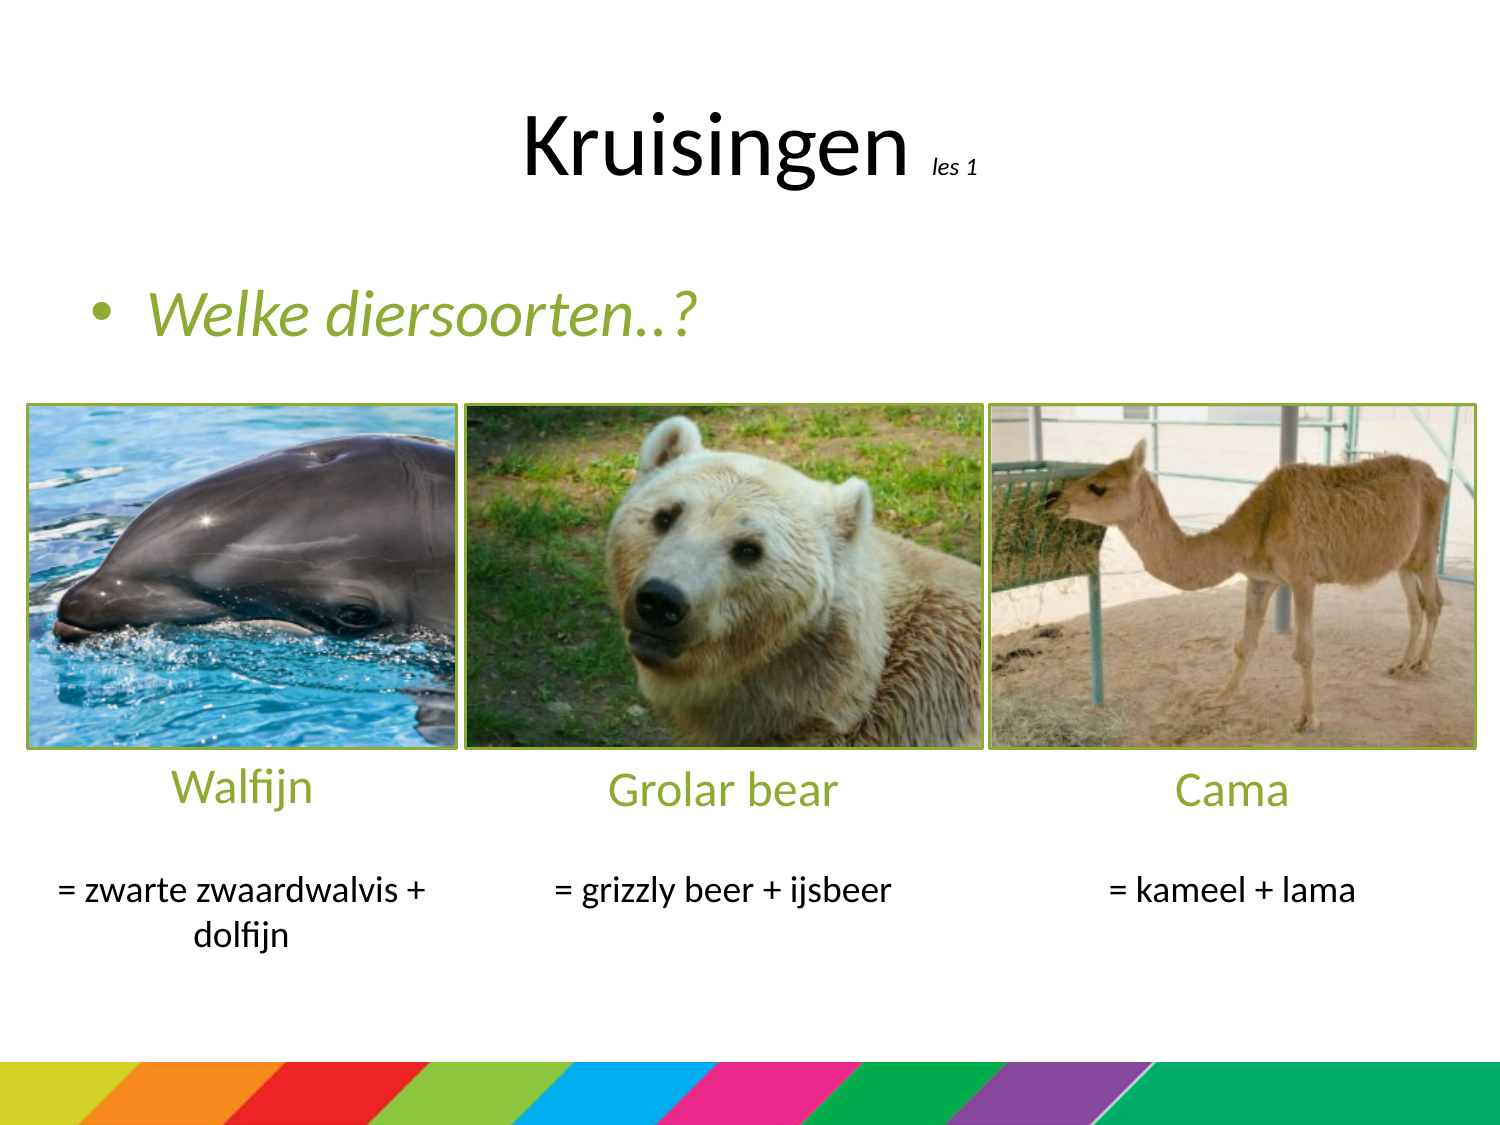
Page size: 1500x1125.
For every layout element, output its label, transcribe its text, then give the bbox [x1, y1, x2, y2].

picture [466, 405, 981, 747]
picture [656, 1062, 1500, 1125]
text_box Cama [1046, 754, 1419, 824]
picture [991, 405, 1475, 747]
text_box = zwarte zwaardwalvis + dolfijn [28, 857, 455, 963]
list Welke diersoorten..? [75, 262, 1425, 1005]
title Kruisingen les 1 [75, 45, 1425, 233]
text_box = grizzly beer + ijsbeer [466, 857, 981, 918]
text_box Grolar bear [537, 756, 910, 824]
picture [0, 1062, 574, 1125]
text_box Walfijn [56, 754, 429, 822]
picture [28, 405, 455, 747]
text_box = kameel + lama [991, 857, 1475, 918]
